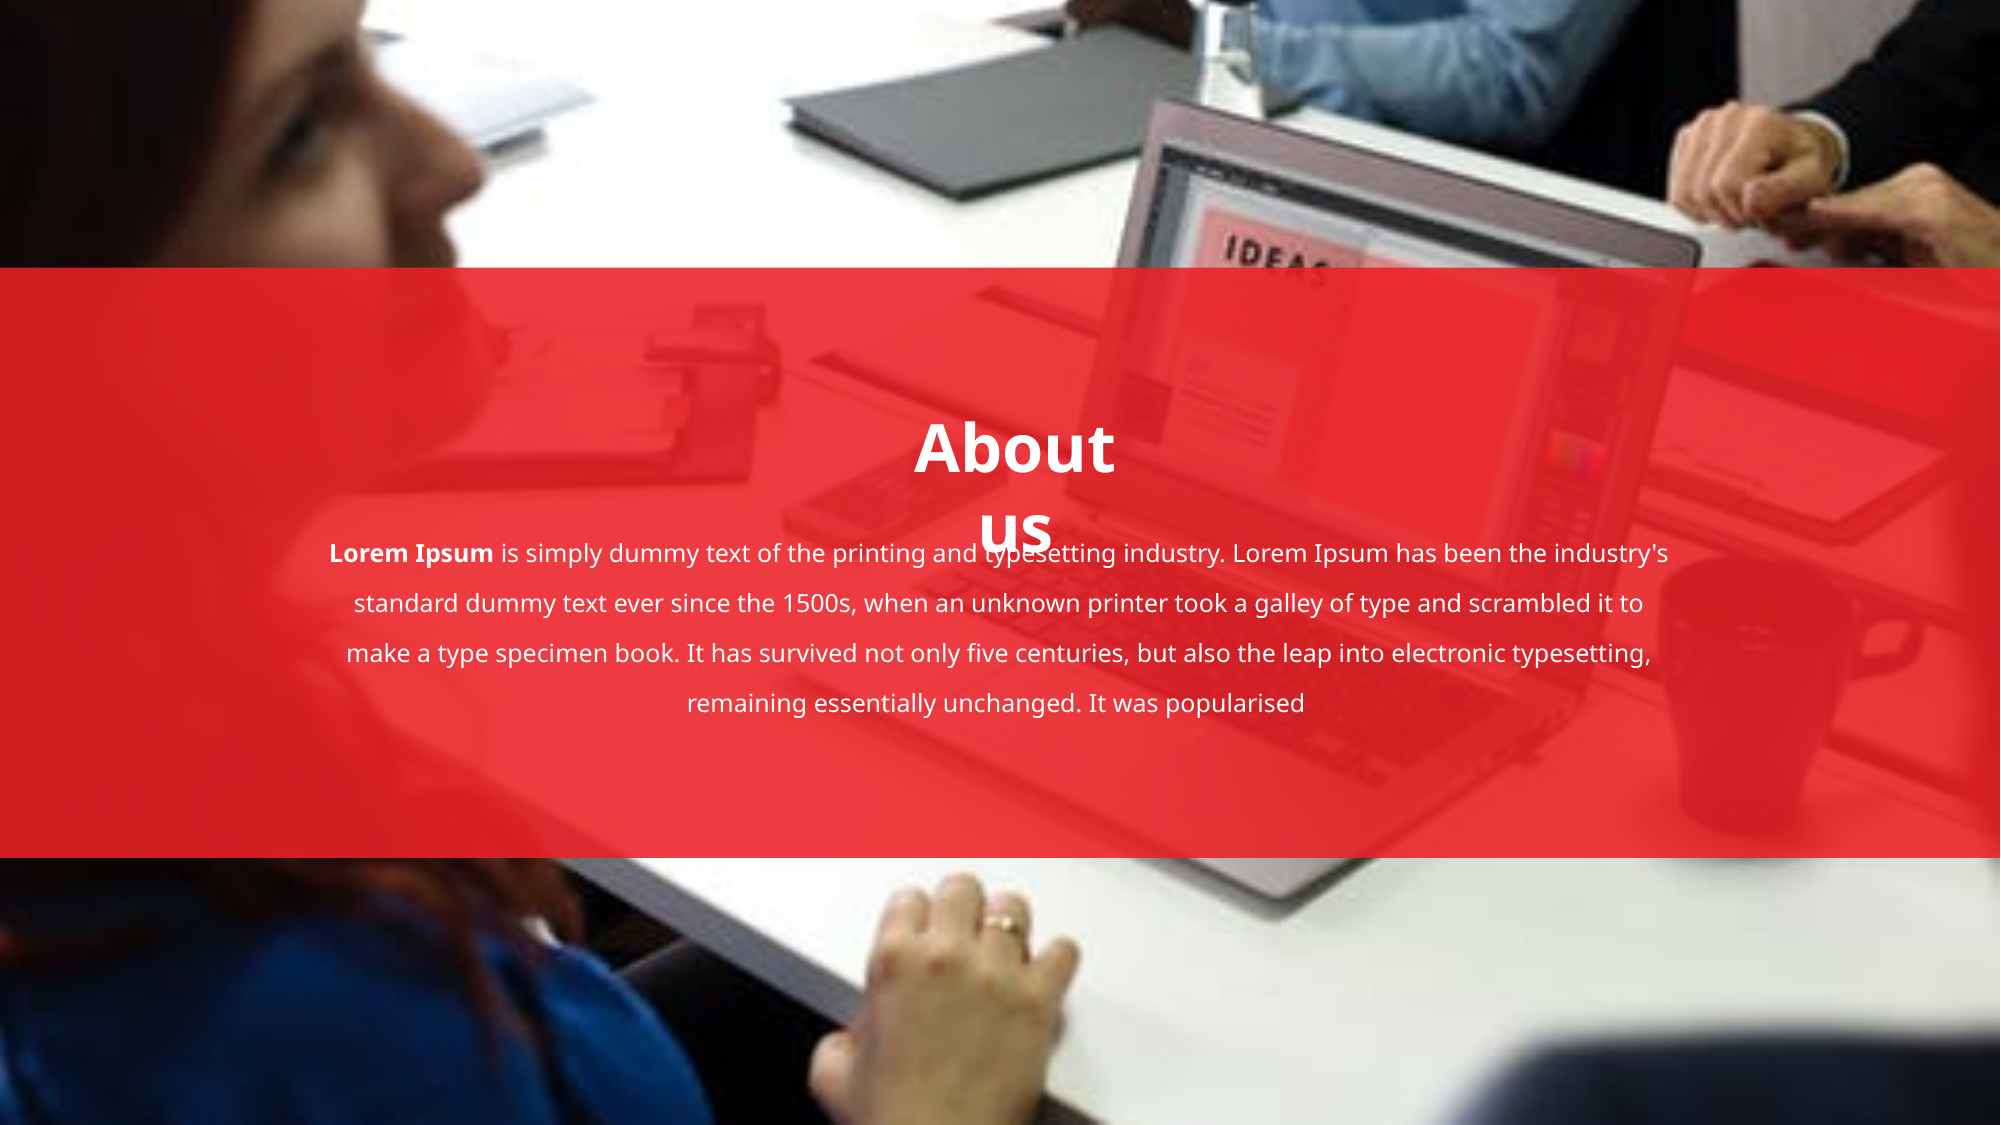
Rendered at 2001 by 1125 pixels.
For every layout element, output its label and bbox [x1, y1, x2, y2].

text_box [314, 398, 1686, 728]
picture [0, 0, 2000, 1125]
